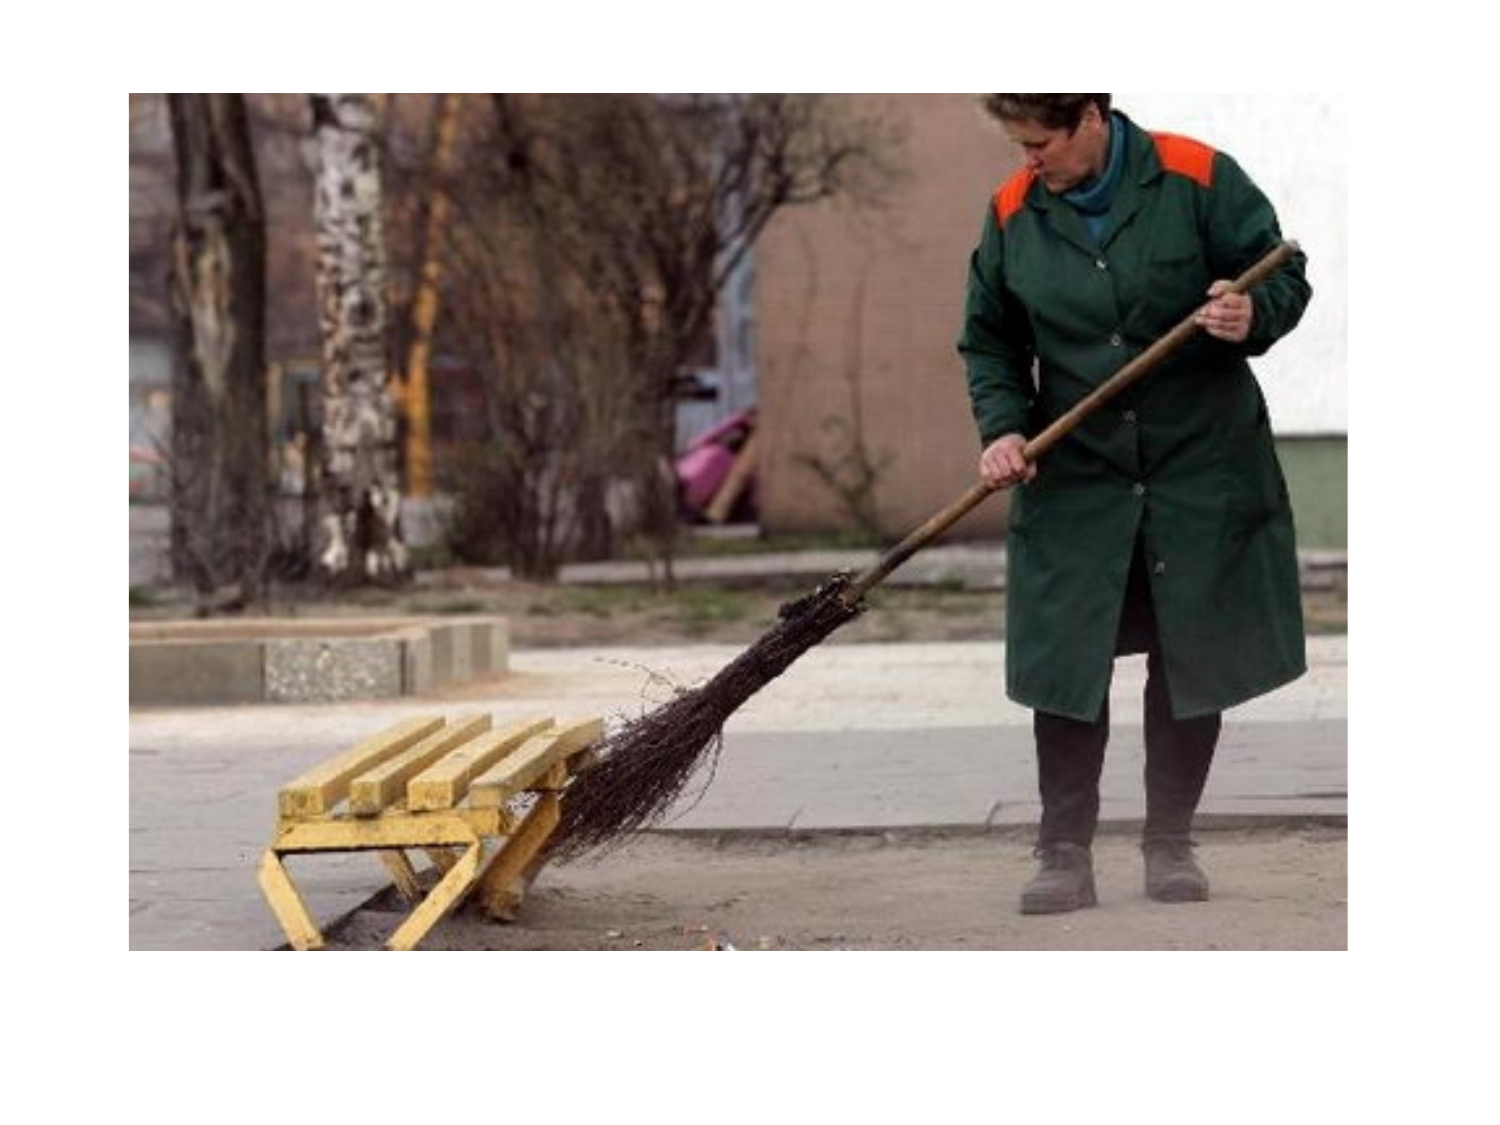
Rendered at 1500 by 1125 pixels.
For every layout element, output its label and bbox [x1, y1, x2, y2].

picture [128, 93, 1348, 952]
